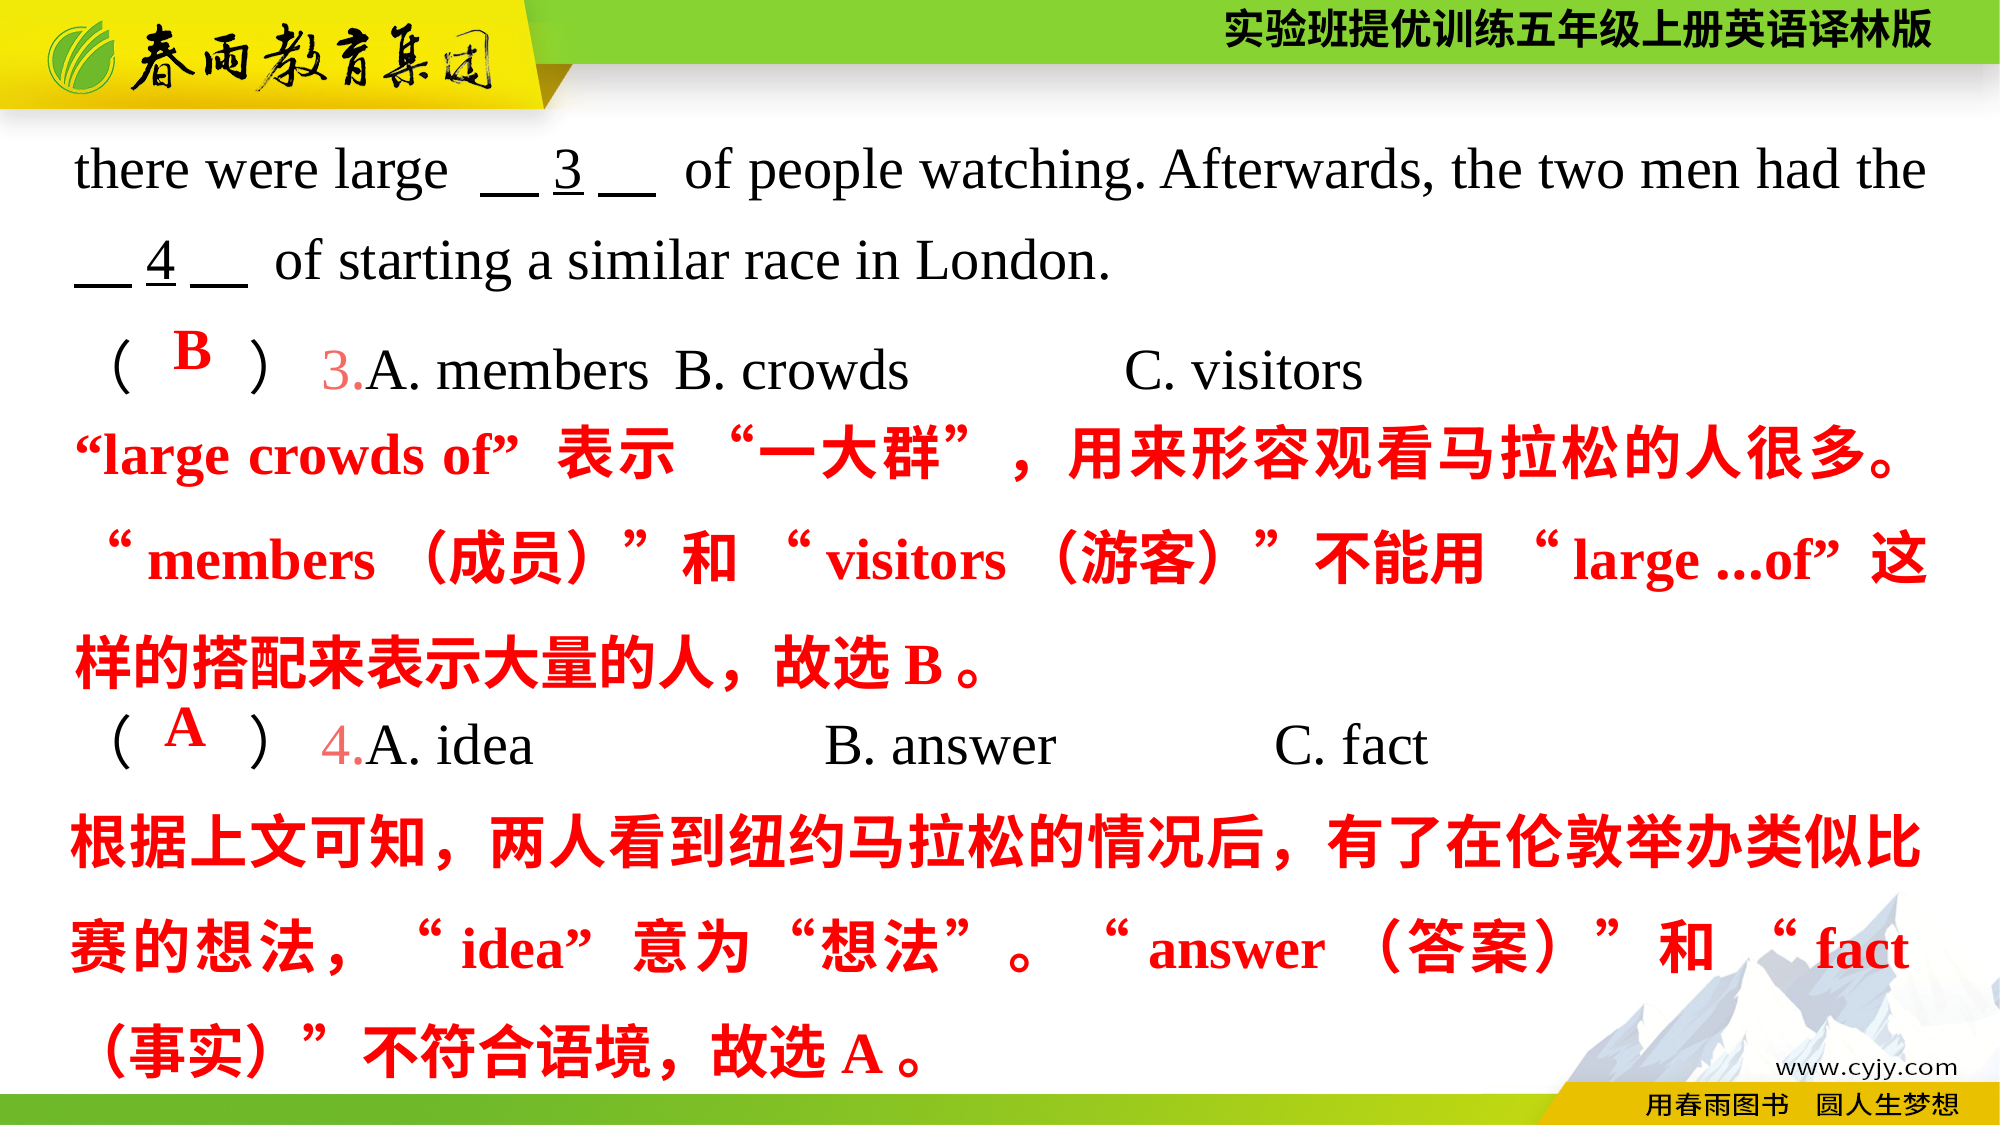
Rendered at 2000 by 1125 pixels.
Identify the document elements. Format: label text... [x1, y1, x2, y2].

text_box B [158, 303, 228, 389]
text_box （ ）3.A. members B. crowds C. visitors （ ）4.A. idea B. answer C. fact [222, 704, 1944, 784]
text_box “large crowds of” 表示 “一大群”，用来形容观看马拉松的人很多。“members（成员）”和 “visitors（游客）”不能用 “large ...of” 这样的搭配来表示大量的人，故选B。 [59, 373, 1944, 704]
text_box A [149, 680, 222, 766]
text_box 根据上文可知，两人看到纽约马拉松的情况后，有了在伦敦举办类似比赛的想法，“idea” 意为“想法”。“answer（答案）”和 “fact（事实）”不符合语境，故选A。 [54, 762, 1939, 1093]
list there were large 3 of people watching. Afterwards, the two men had the 4 of starting a similar race in London. [59, 101, 1944, 289]
text_box （ ）3.A. members B. crowds C. visitors （ ）4.A. idea B. answer C. fact [59, 704, 149, 762]
text_box （ ）3.A. members B. crowds C. visitors （ ）4.A. idea B. answer C. fact [59, 289, 1944, 373]
picture [0, 0, 2000, 1125]
